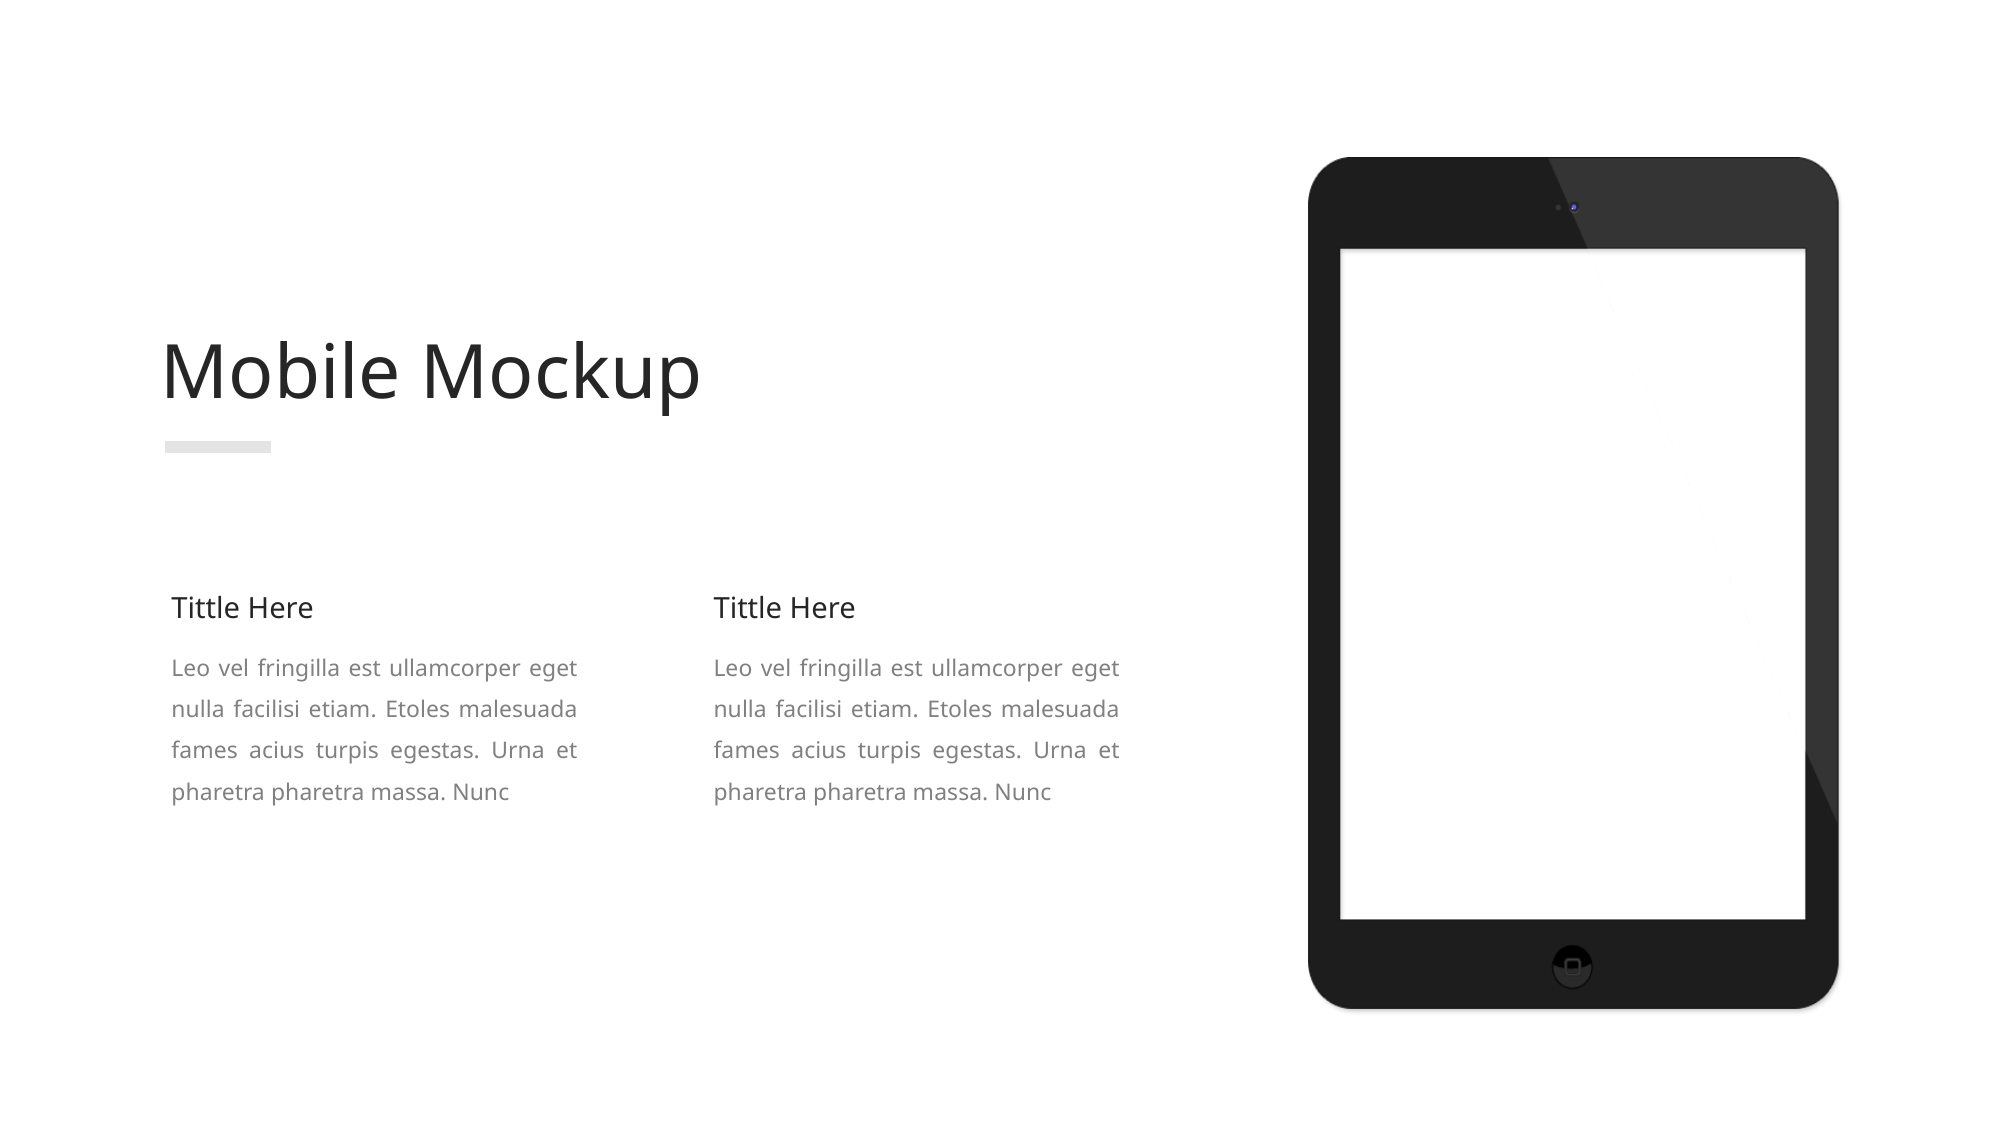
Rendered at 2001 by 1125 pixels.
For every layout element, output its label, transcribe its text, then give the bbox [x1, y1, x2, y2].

text_box Tittle Here [156, 581, 373, 632]
text_box Leo vel fringilla est ullamcorper eget nulla facilisi etiam. Etoles malesuada fames acius turpis egestas. Urna et pharetra pharetra massa. Nunc [156, 632, 593, 812]
picture [1307, 157, 1844, 1016]
text_box Leo vel fringilla est ullamcorper eget nulla facilisi etiam. Etoles malesuada fames acius turpis egestas. Urna et pharetra pharetra massa. Nunc [698, 632, 1135, 812]
text_box Tittle Here [698, 581, 915, 632]
text_box Mobile Mockup [145, 315, 791, 421]
